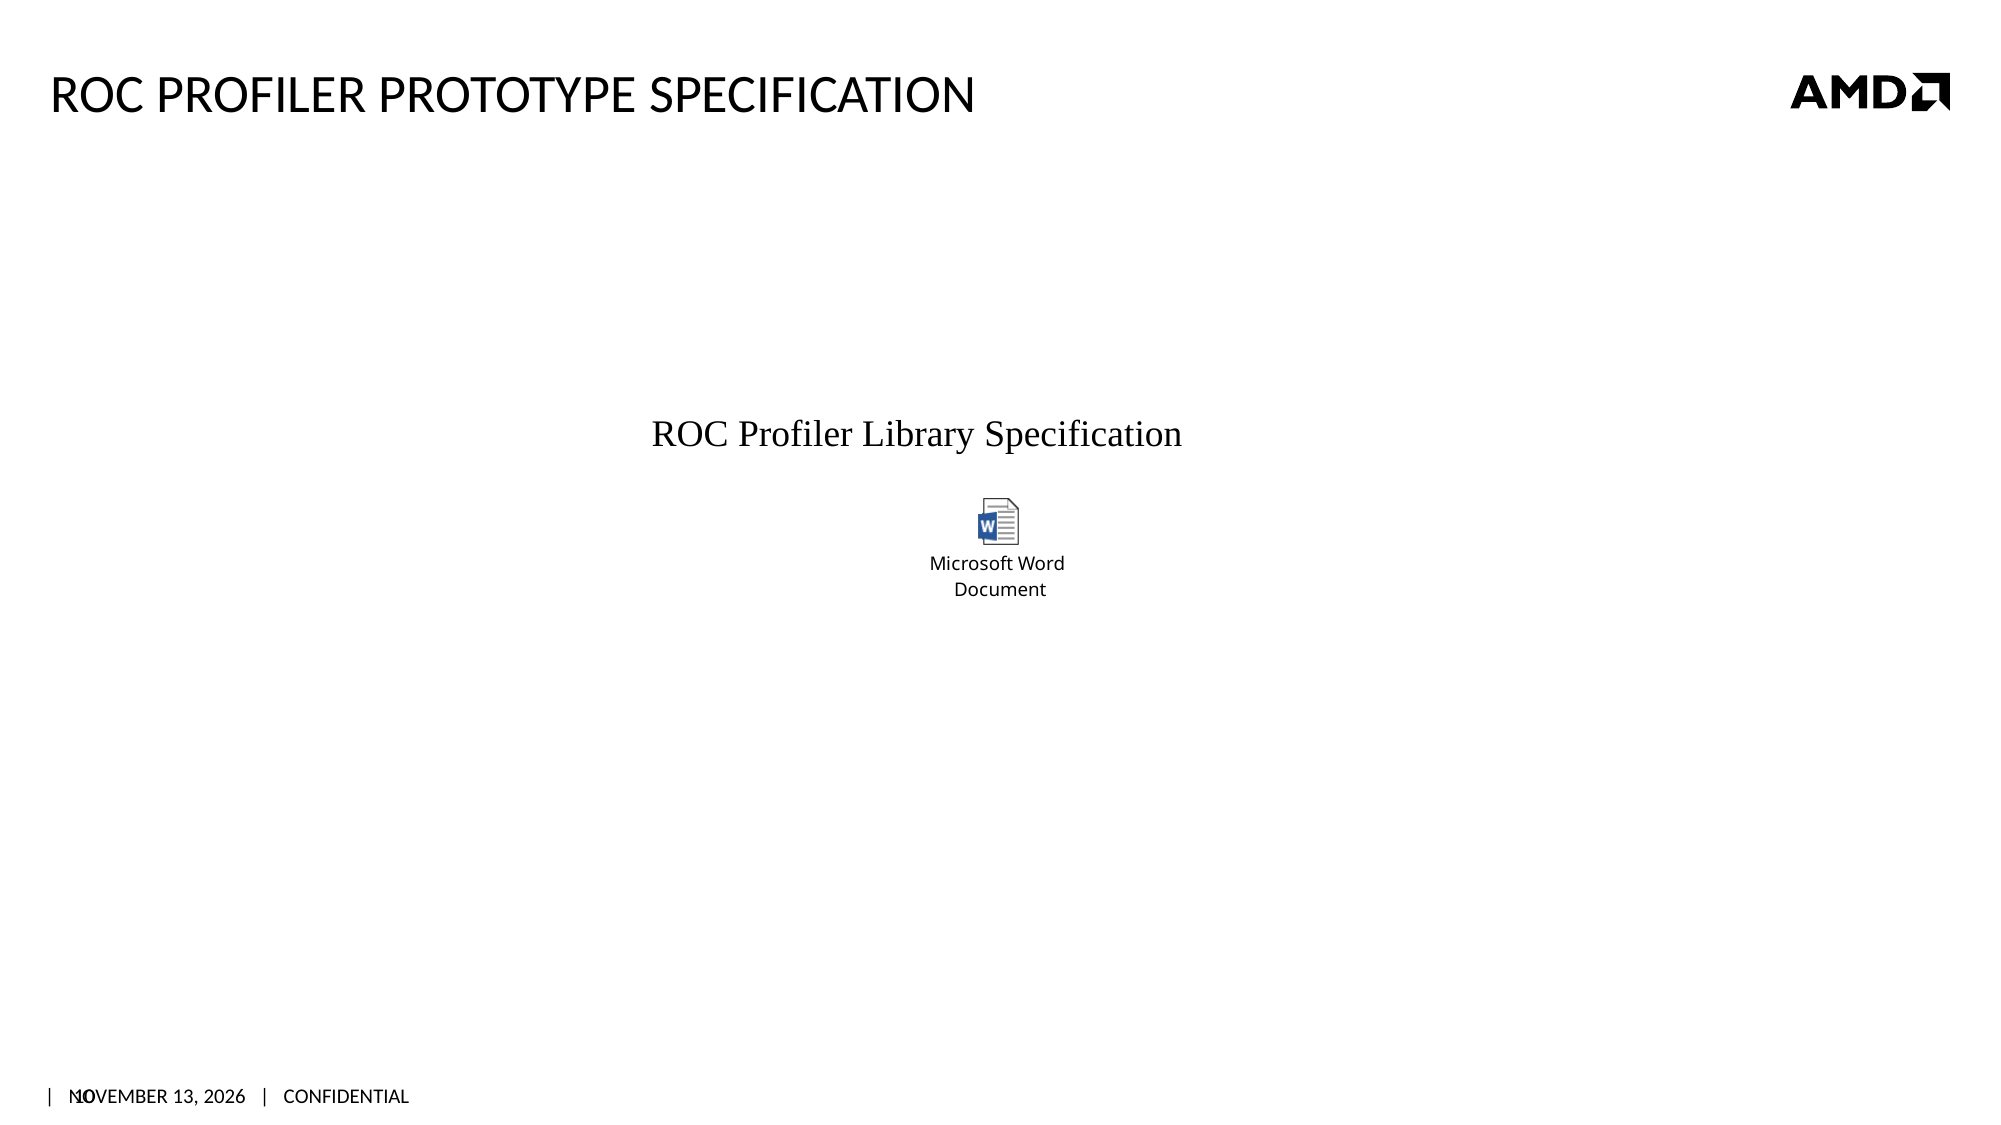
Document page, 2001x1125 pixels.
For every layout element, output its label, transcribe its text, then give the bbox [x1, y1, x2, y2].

text_box ROC Profiler Library Specification [455, 401, 1379, 462]
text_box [924, 495, 1076, 629]
title ROC Profiler PROTOTYPE specification [50, 45, 1761, 124]
